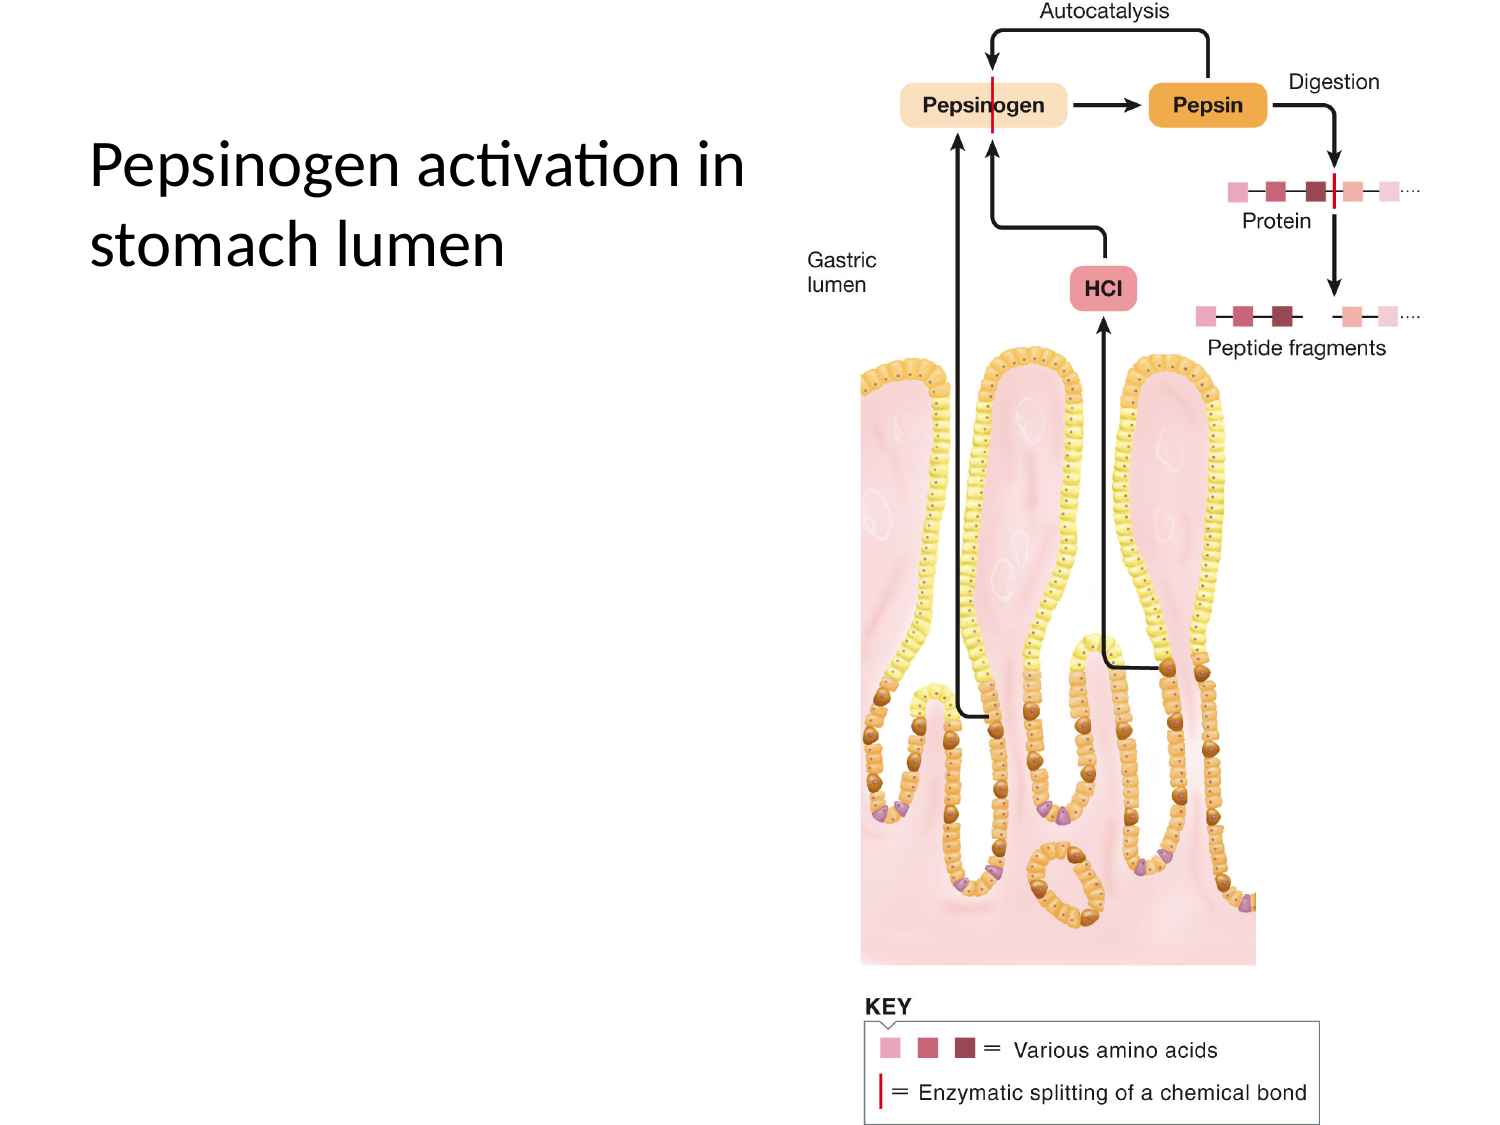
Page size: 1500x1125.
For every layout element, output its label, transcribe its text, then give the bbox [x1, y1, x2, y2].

text_box Pepsinogen activation in stomach lumen [74, 112, 801, 288]
picture [806, 0, 1426, 1125]
